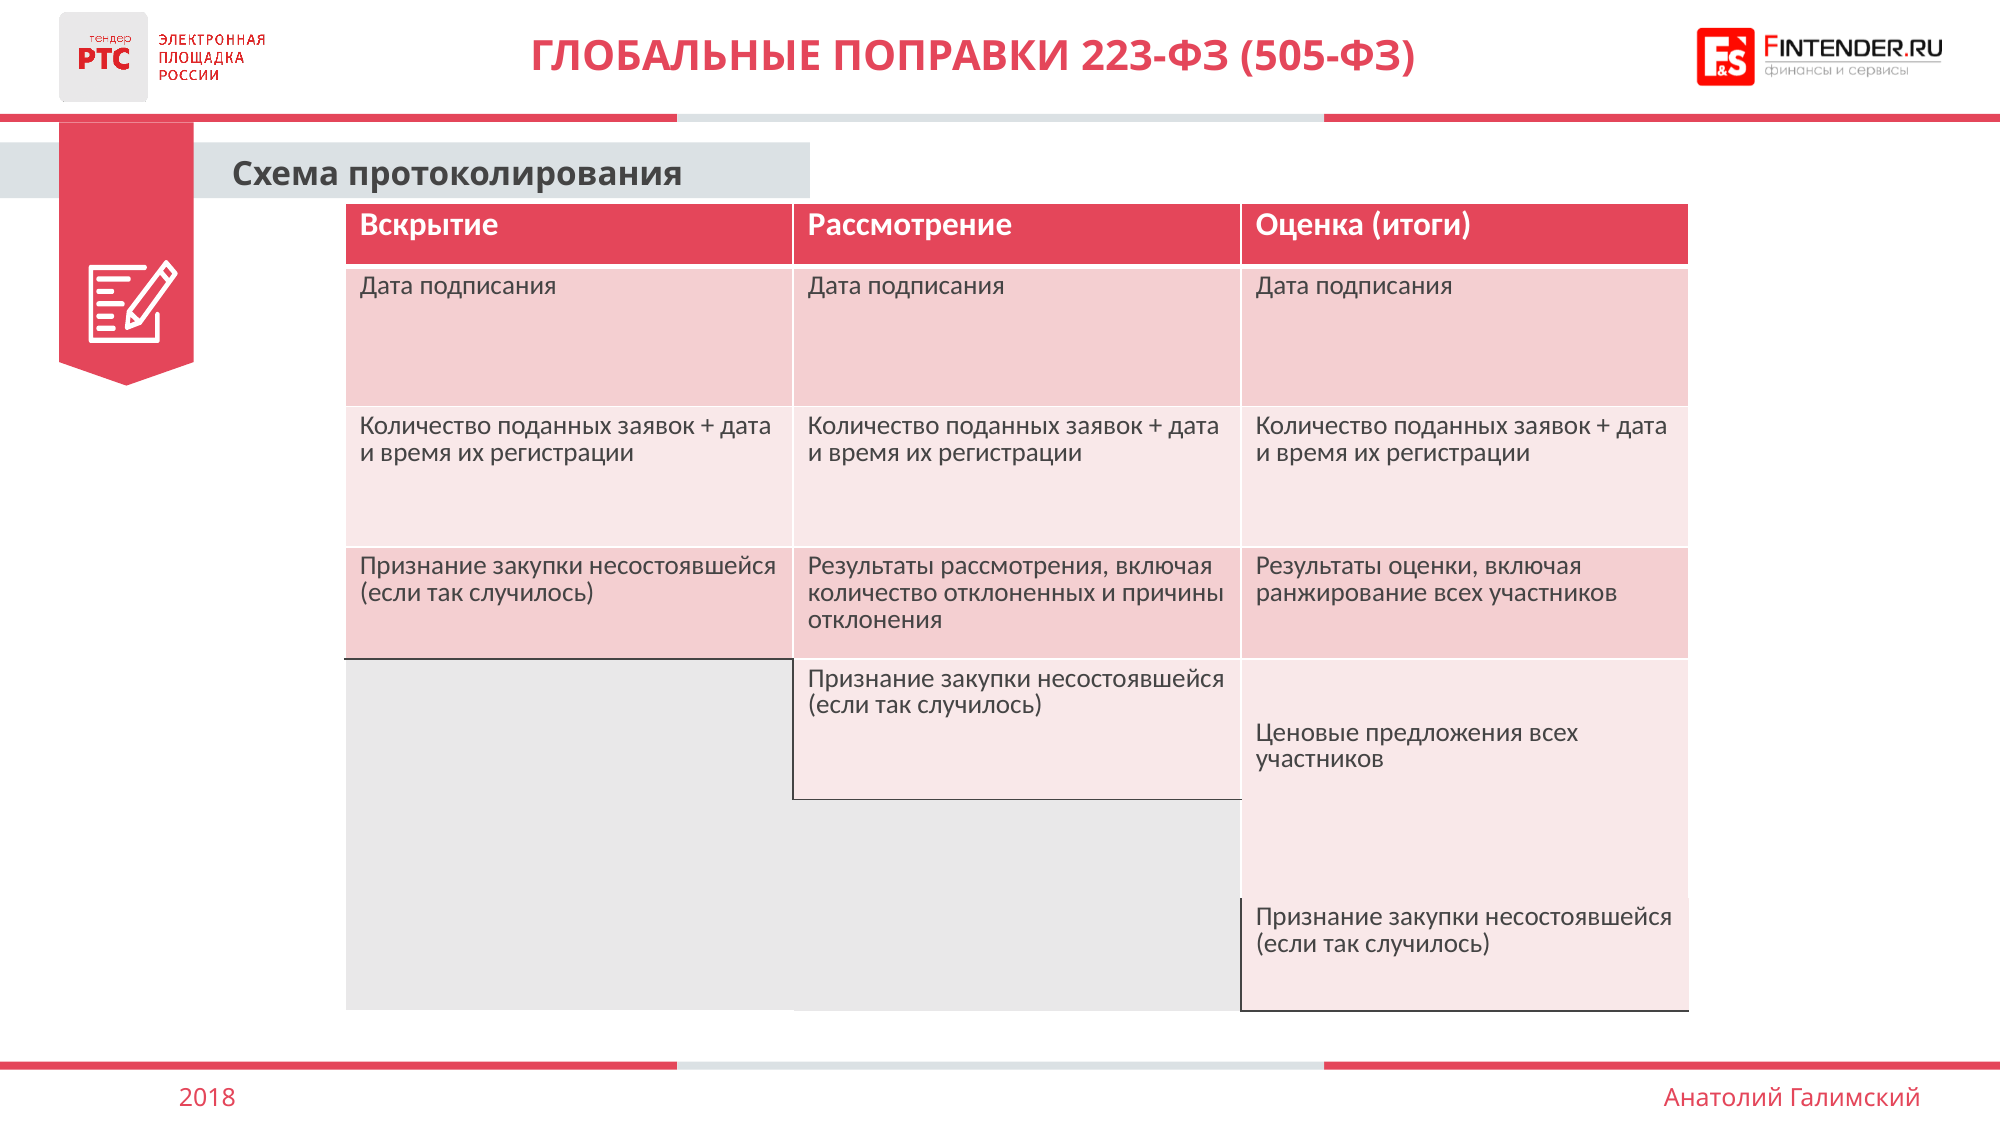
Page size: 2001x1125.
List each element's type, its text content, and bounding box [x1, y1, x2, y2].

table_cell Дата подписания [346, 269, 792, 406]
text_box [88, 264, 160, 343]
text_box [58, 121, 195, 387]
table_cell Количество поданных заявок + дата и время их регистрации [346, 407, 792, 546]
text_box [0, 141, 58, 199]
text_box [195, 141, 811, 199]
text_box [124, 260, 178, 330]
table_cell Дата подписания [794, 269, 1240, 406]
table_cell Дата подписания [1242, 269, 1688, 406]
table_cell Количество поданных заявок + дата и время их регистрации [794, 407, 1240, 546]
table_header Вскрытие [346, 204, 792, 264]
title ГЛОБАЛЬНЫЕ ПОПРАВКИ 223-фз (505-фз) [294, 0, 1652, 114]
table_cell Ценовые предложения всех участников [1242, 660, 1688, 898]
table_cell [346, 660, 793, 1010]
table_cell Признание закупки несостоявшейся (если так случилось) [346, 548, 792, 658]
table_cell Результаты рассмотрения, включая количество отклоненных и причины отклонения [794, 548, 1240, 658]
picture [59, 12, 265, 102]
table_cell Признание закупки несостоявшейся (если так случилось) [794, 660, 1240, 799]
table_header Рассмотрение [794, 204, 1240, 264]
table_cell Количество поданных заявок + дата и время их регистрации [1242, 407, 1688, 546]
table_header Оценка (итоги) [1242, 204, 1688, 264]
text_box 2018 [0, 1073, 415, 1119]
table_cell Результаты оценки, включая ранжирование всех участников [1242, 548, 1688, 658]
text_box Схема протоколирования [231, 152, 960, 193]
table_cell Признание закупки несостоявшейся (если так случилось) [1242, 898, 1689, 1010]
text_box Анатолий Галимский [1584, 1073, 2000, 1119]
table_cell [793, 800, 1240, 1011]
picture [1696, 18, 1942, 95]
